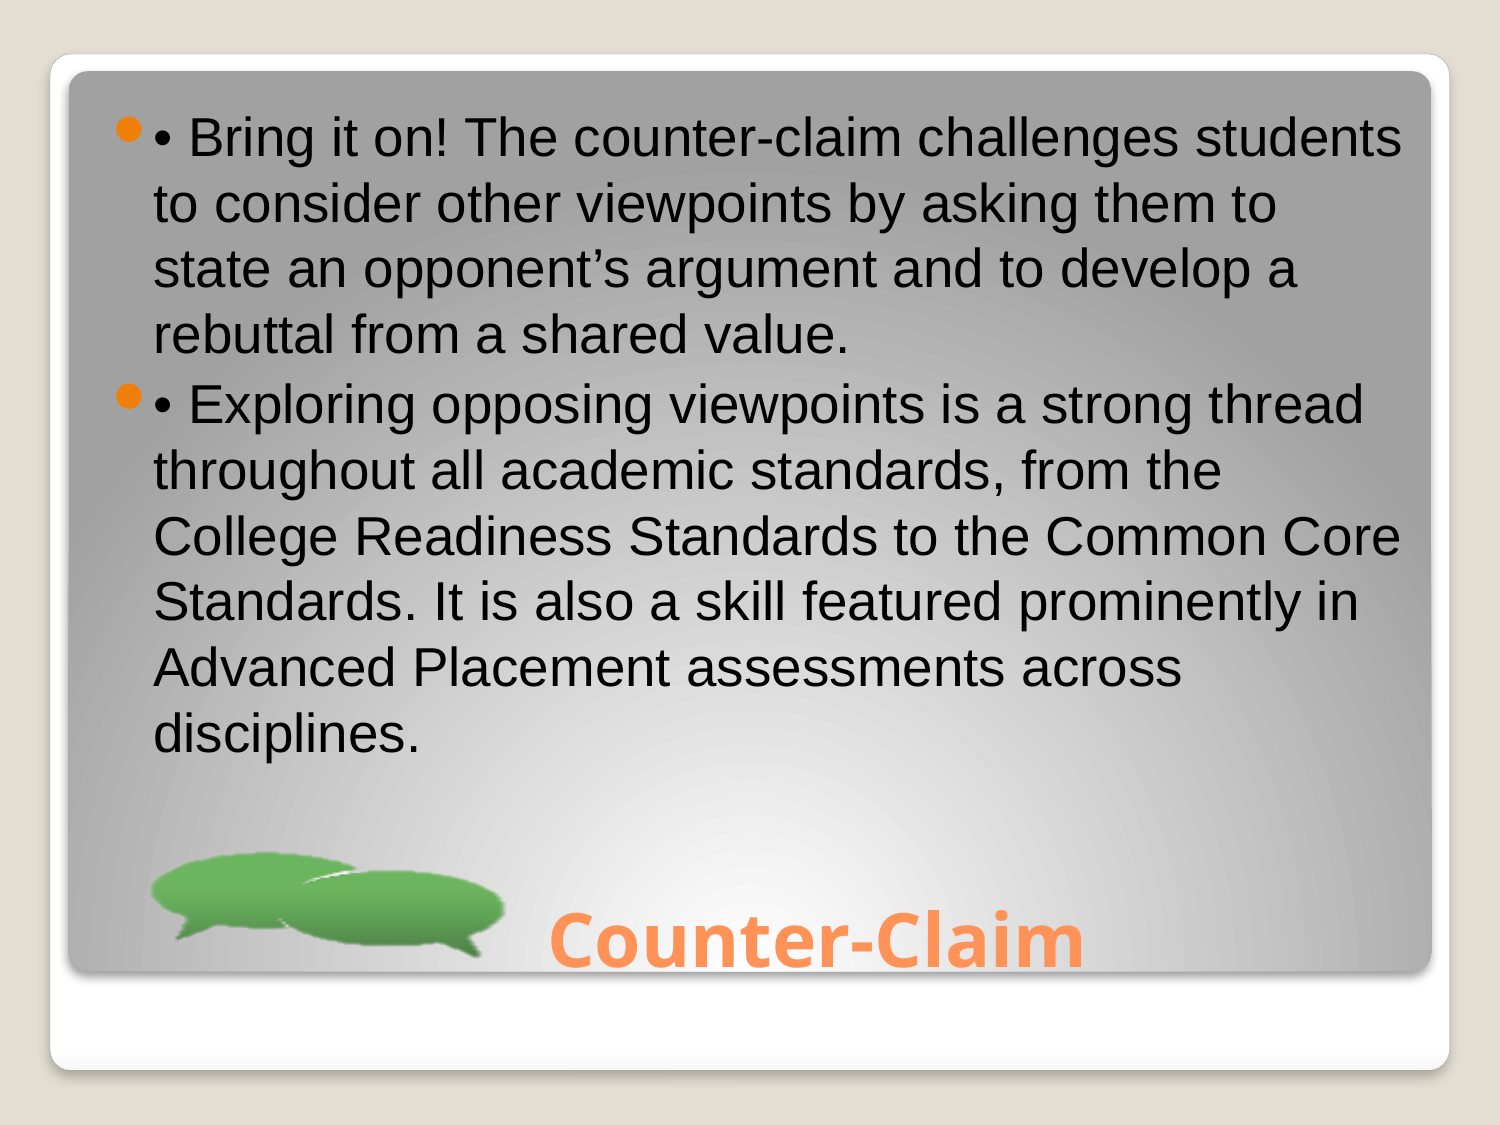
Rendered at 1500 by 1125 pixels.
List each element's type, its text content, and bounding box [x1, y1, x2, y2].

title Counter-Claim [82, 817, 1425, 990]
list • Bring it on! The counter-claim challenges students to consider other viewpoints by asking them to state an opponent’s argument and to develop a rebuttal from a shared value. • Exploring opposing viewpoints is a strong thread throughout all academic standards, from the College Readiness Standards to the Common Core Standards. It is also a skill featured prominently in Advanced Placement assessments across disciplines. [82, 86, 1425, 774]
